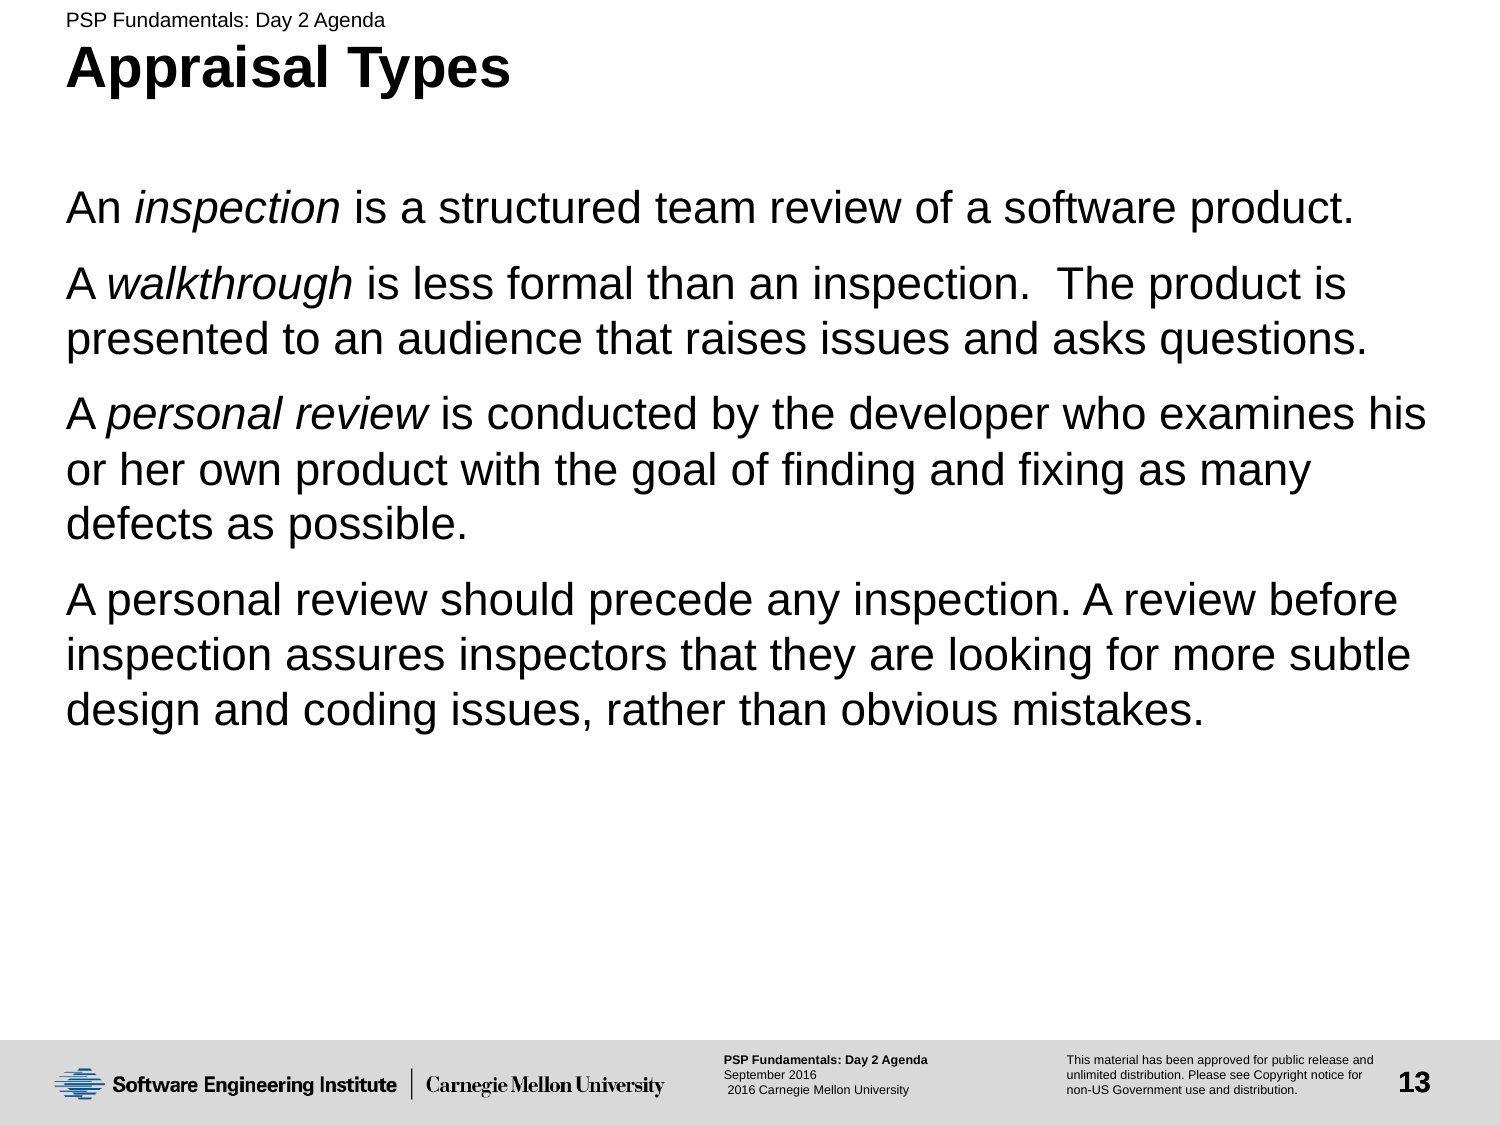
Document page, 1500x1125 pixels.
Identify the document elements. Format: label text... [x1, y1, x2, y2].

title Appraisal Types [65, 37, 1430, 148]
list An inspection is a structured team review of a software product. A walkthrough is less formal than an inspection. The product is presented to an audience that raises issues and asks questions. A personal review is conducted by the developer who examines his or her own product with the goal of finding and fixing as many defects as possible. A personal review should precede any inspection. A review before inspection assures inspectors that they are looking for more subtle design and coding issues, rather than obvious mistakes. [65, 177, 1431, 1000]
picture [46, 1061, 673, 1104]
